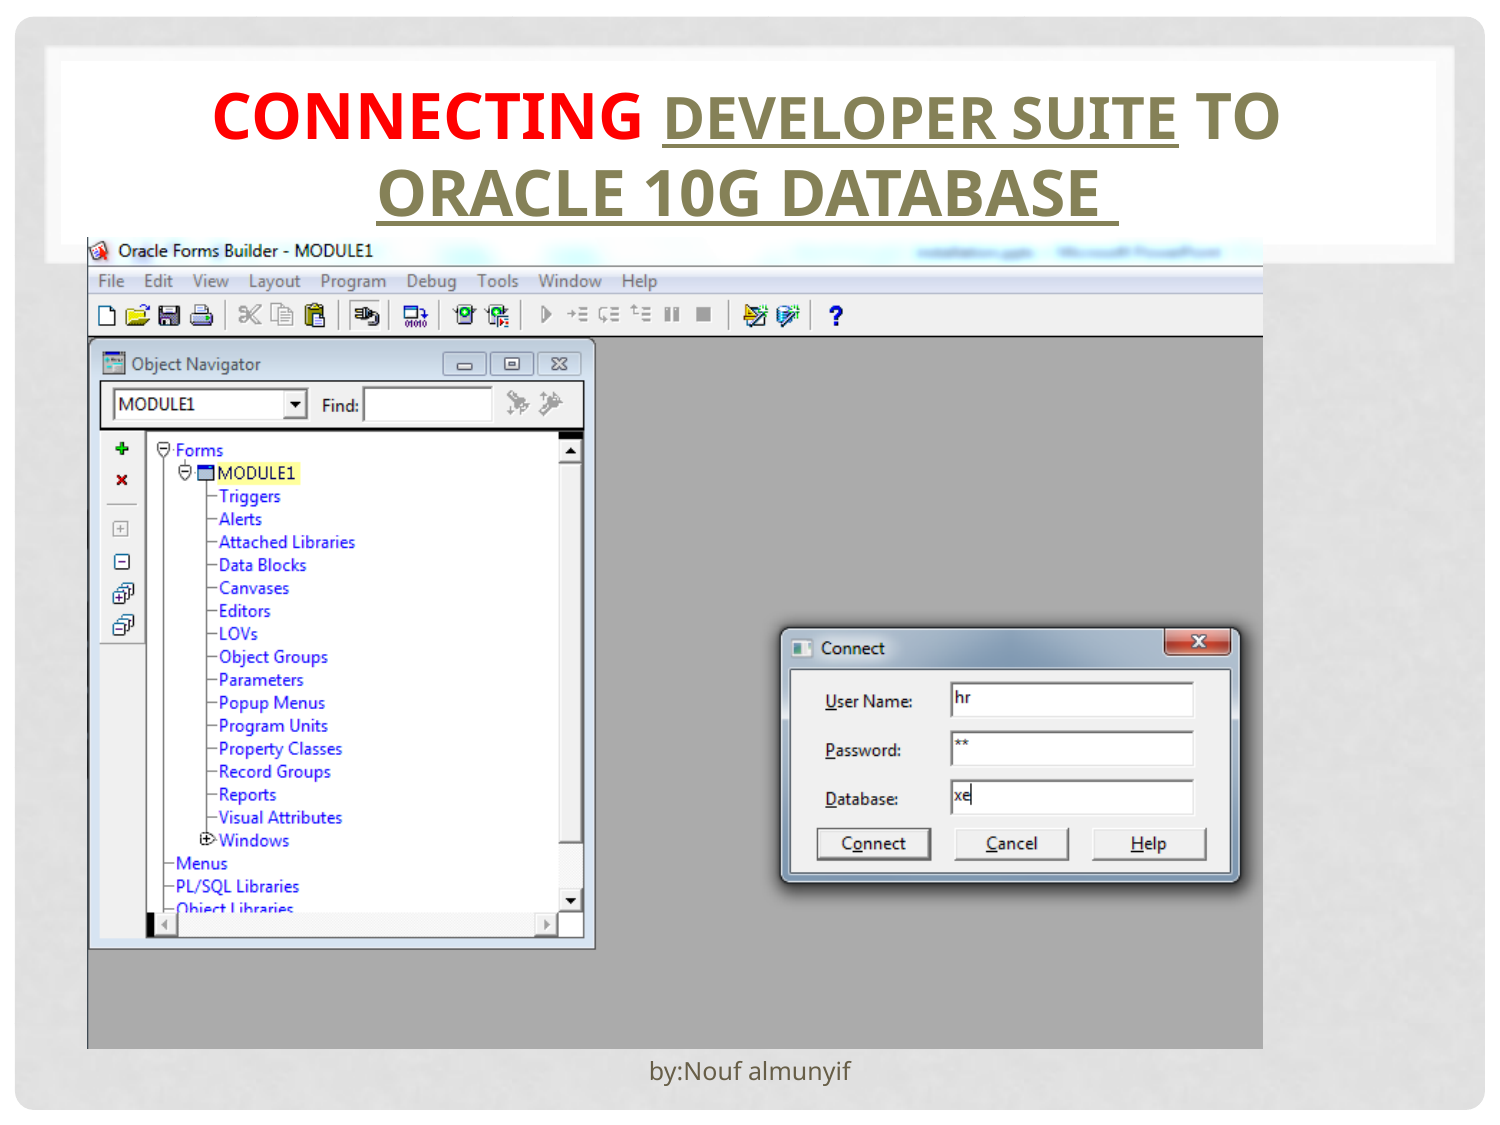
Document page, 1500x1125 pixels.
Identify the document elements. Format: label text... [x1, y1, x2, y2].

title Connecting Developer suite to oracle 10g database [69, 66, 1425, 238]
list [87, 237, 1263, 1049]
footer by:Nouf almunyif [512, 1049, 988, 1103]
